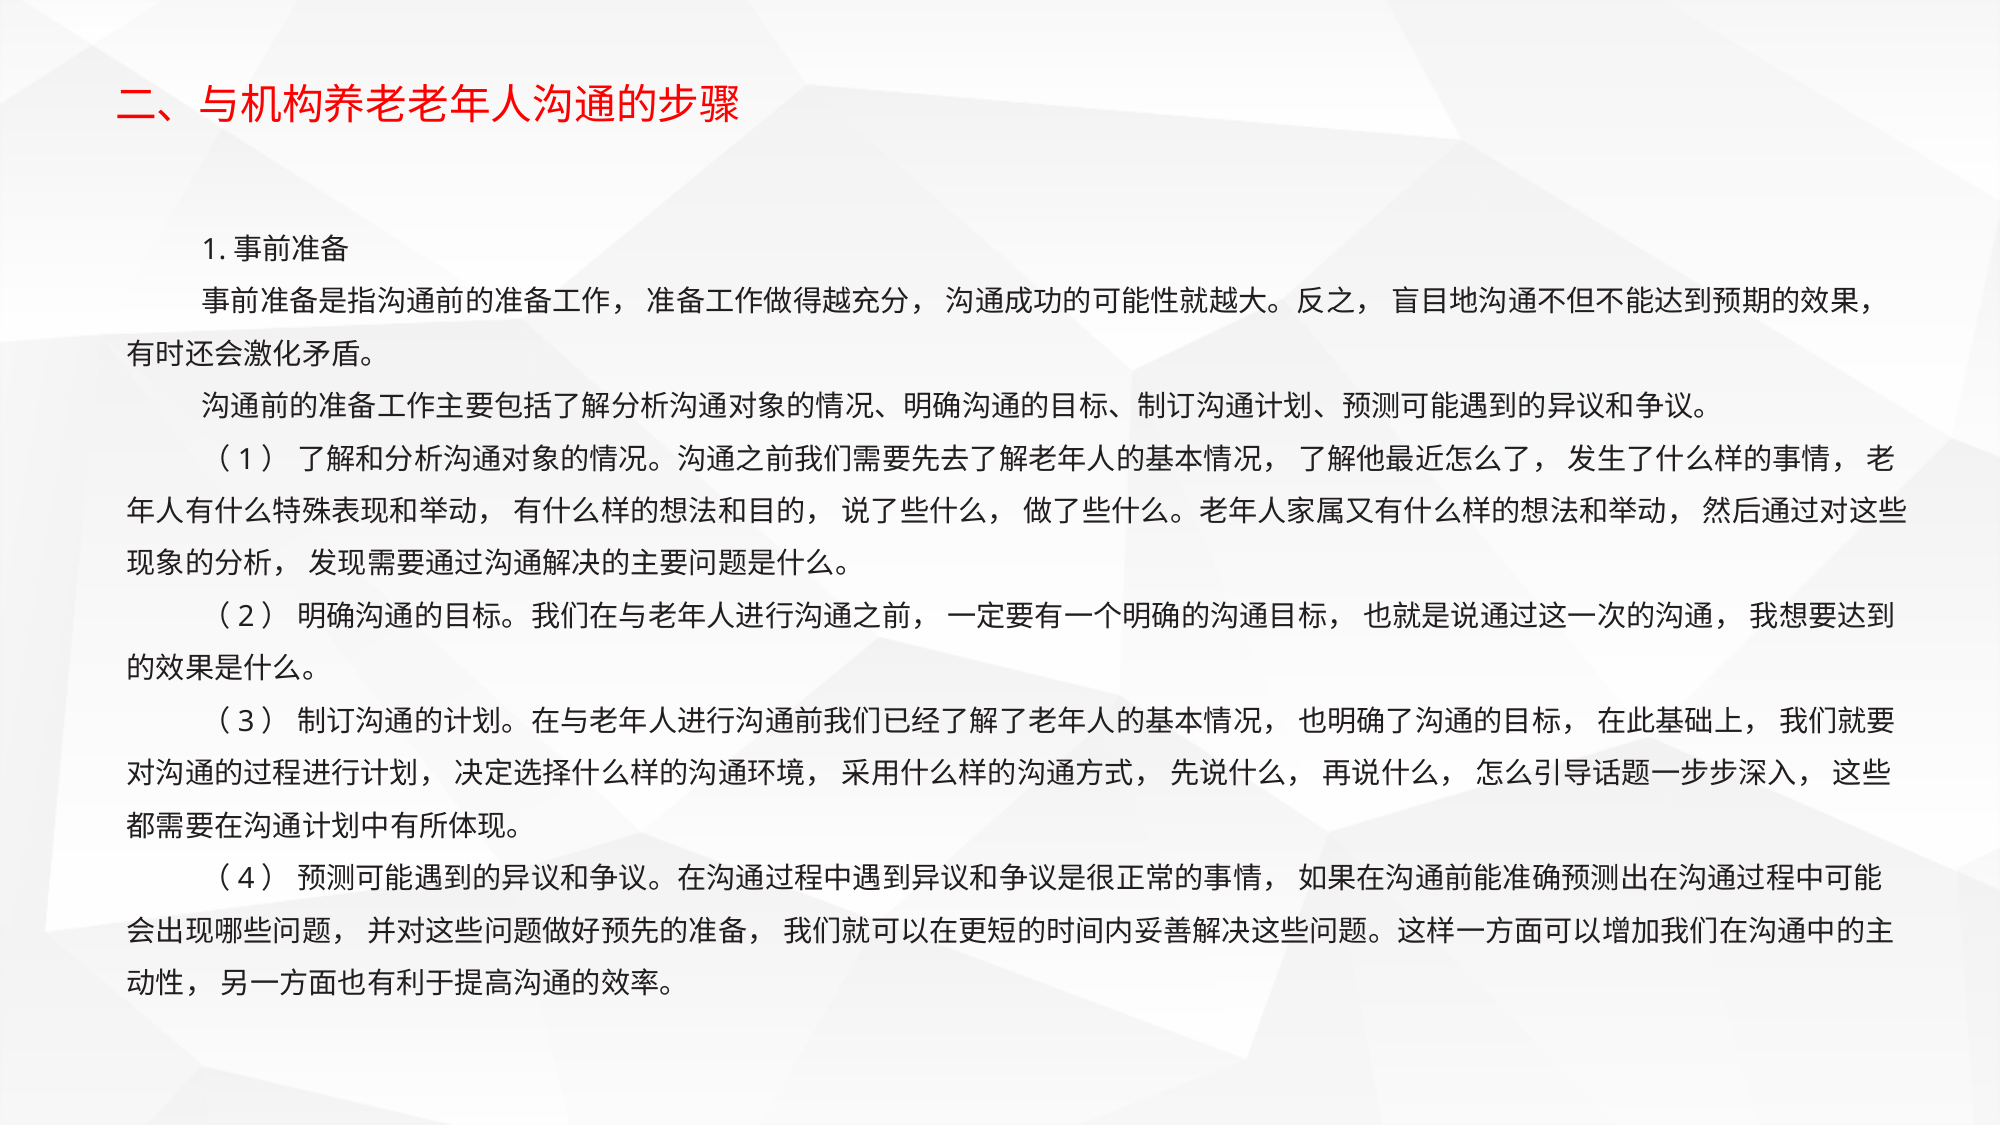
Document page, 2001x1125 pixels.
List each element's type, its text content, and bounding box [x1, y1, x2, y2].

picture [0, 0, 2000, 1125]
text_box 二、与机构养老老年人沟通的步骤 [100, 70, 1188, 136]
text_box 1.事前准备 事前准备是指沟通前的准备工作， 准备工作做得越充分， 沟通成功的可能性就越大。反之， 盲目地沟通不但不能达到预期的效果， 有时还会激化矛盾。 沟通前的准备工作主要包括了解分析沟通对象的情况、明确沟通的目标、制订沟通计划、预测可能遇到的异议和争议。 （1） 了解和分析沟通对象的情况。沟通之前我们需要先去了解老年人的基本情况， 了解他最近怎么了， 发生了什么样的事情， 老年人有什么特殊表现和举动， 有什么样的想法和目的， 说了些什么， 做了些什么。老年人家属又有什么样的想法和举动， 然后通过对这些现象的分析， 发现需要通过沟通解决的主要问题是什么。 （2） 明确沟通的目标。我们在与老年人进行沟通之前， 一定要有一个明确的沟通目标， 也就是说通过这一次的沟通， 我想要达到的效果是什么。 （3） 制订沟通的计划。在与老年人进行沟通前我们已经了解了老年人的基本情况， 也明确了沟通的目标， 在此基础上， 我们就要对沟通的过程进行计划， 决定选择什么样的沟通环境， 采用什么样的沟通方式， 先说什么， 再说什么， 怎么引导话题一步步深入， 这些都需要在沟通计划中有所体现。 （4） 预测可能遇到的异议和争议。在沟通过程中遇到异议和争议是很正常的事情， 如果在沟通前能准确预测出在沟通过程中可能会出现哪些问题， 并对这些问题做好预先的准备， 我们就可以在更短的时间内妥善解决这些问题。这样一方面可以增加我们在沟通中的主动性， 另一方面也有利于提高沟通的效率。 [111, 205, 1926, 1007]
